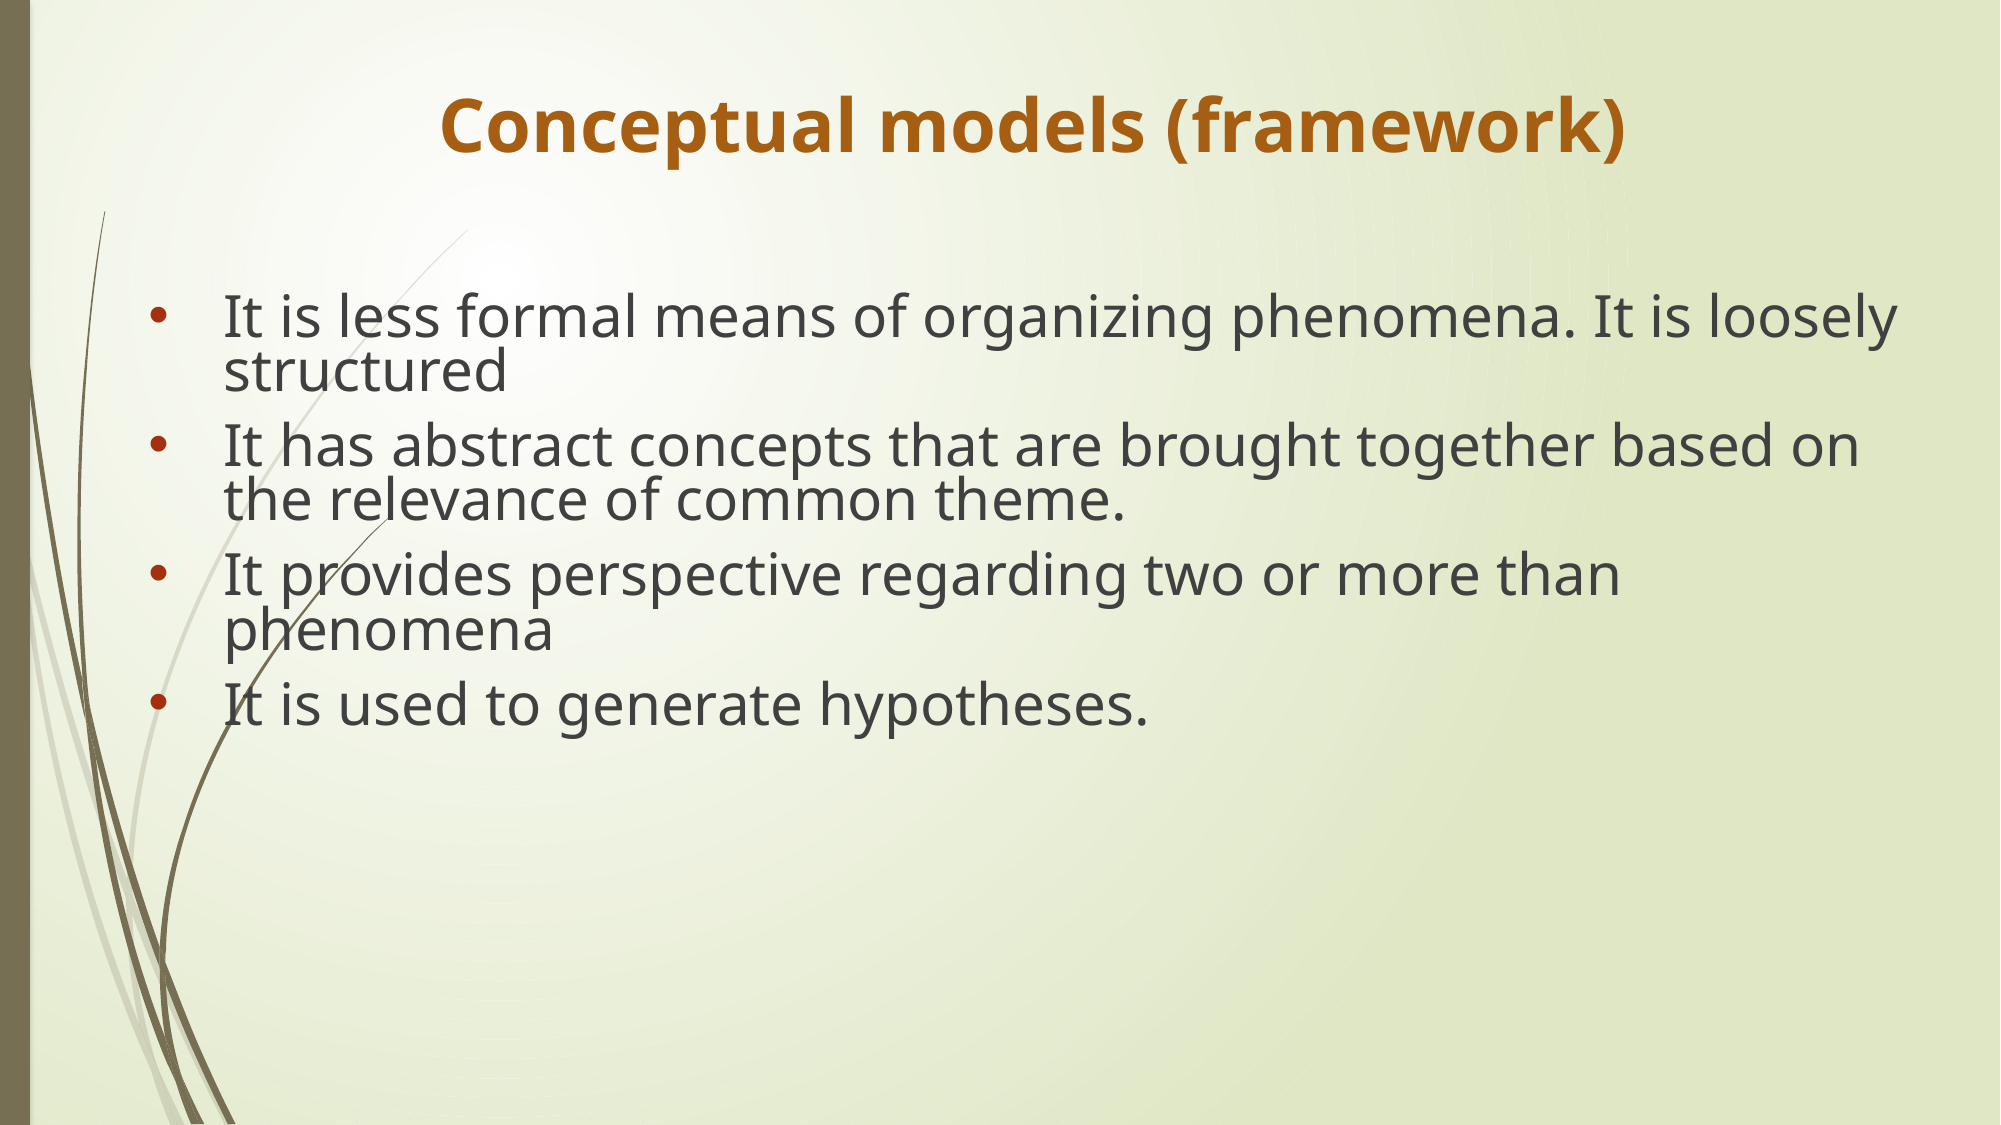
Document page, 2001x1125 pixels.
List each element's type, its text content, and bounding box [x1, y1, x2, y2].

title Conceptual models (framework) [133, 70, 1934, 176]
list It is less formal means of organizing phenomena. It is loosely structured It has abstract concepts that are brought together based on the relevance of common theme. It provides perspective regarding two or more than phenomena It is used to generate hypotheses. [133, 287, 1934, 1005]
